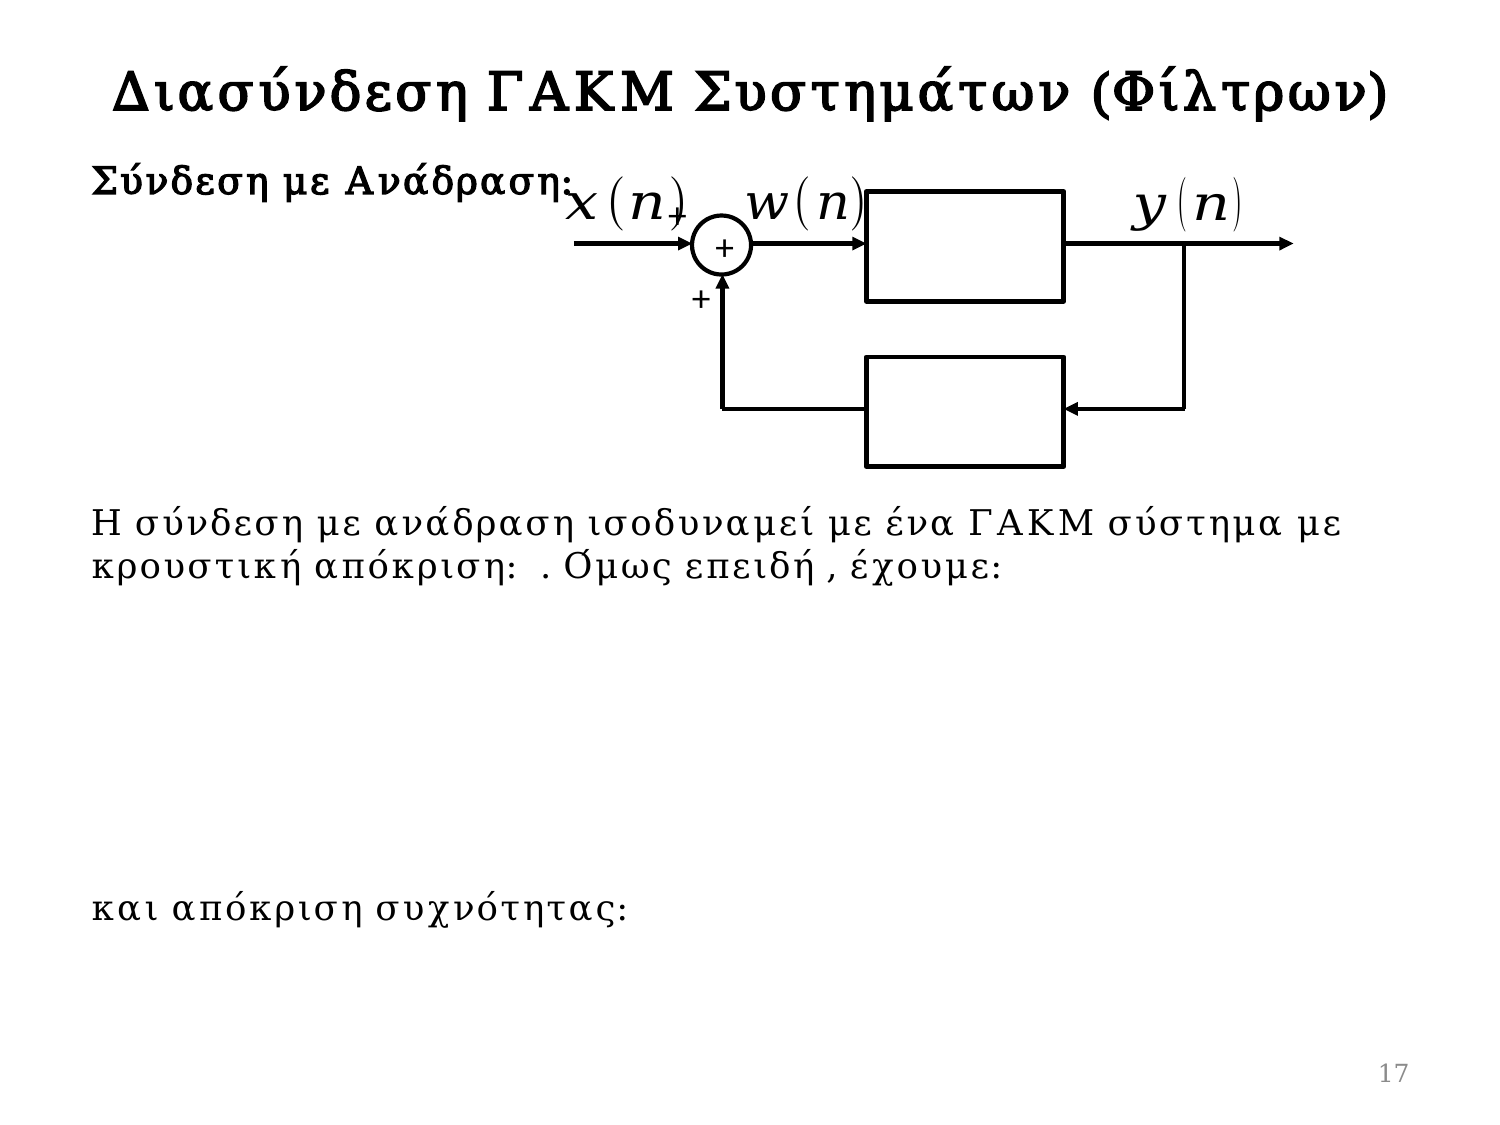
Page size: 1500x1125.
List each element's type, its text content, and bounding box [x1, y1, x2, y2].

title Διασύνδεση ΓΑΚΜ Συστημάτων (Φίλτρων) [75, 19, 1425, 159]
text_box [561, 172, 1294, 469]
slide_number 17 [1222, 1042, 1425, 1103]
